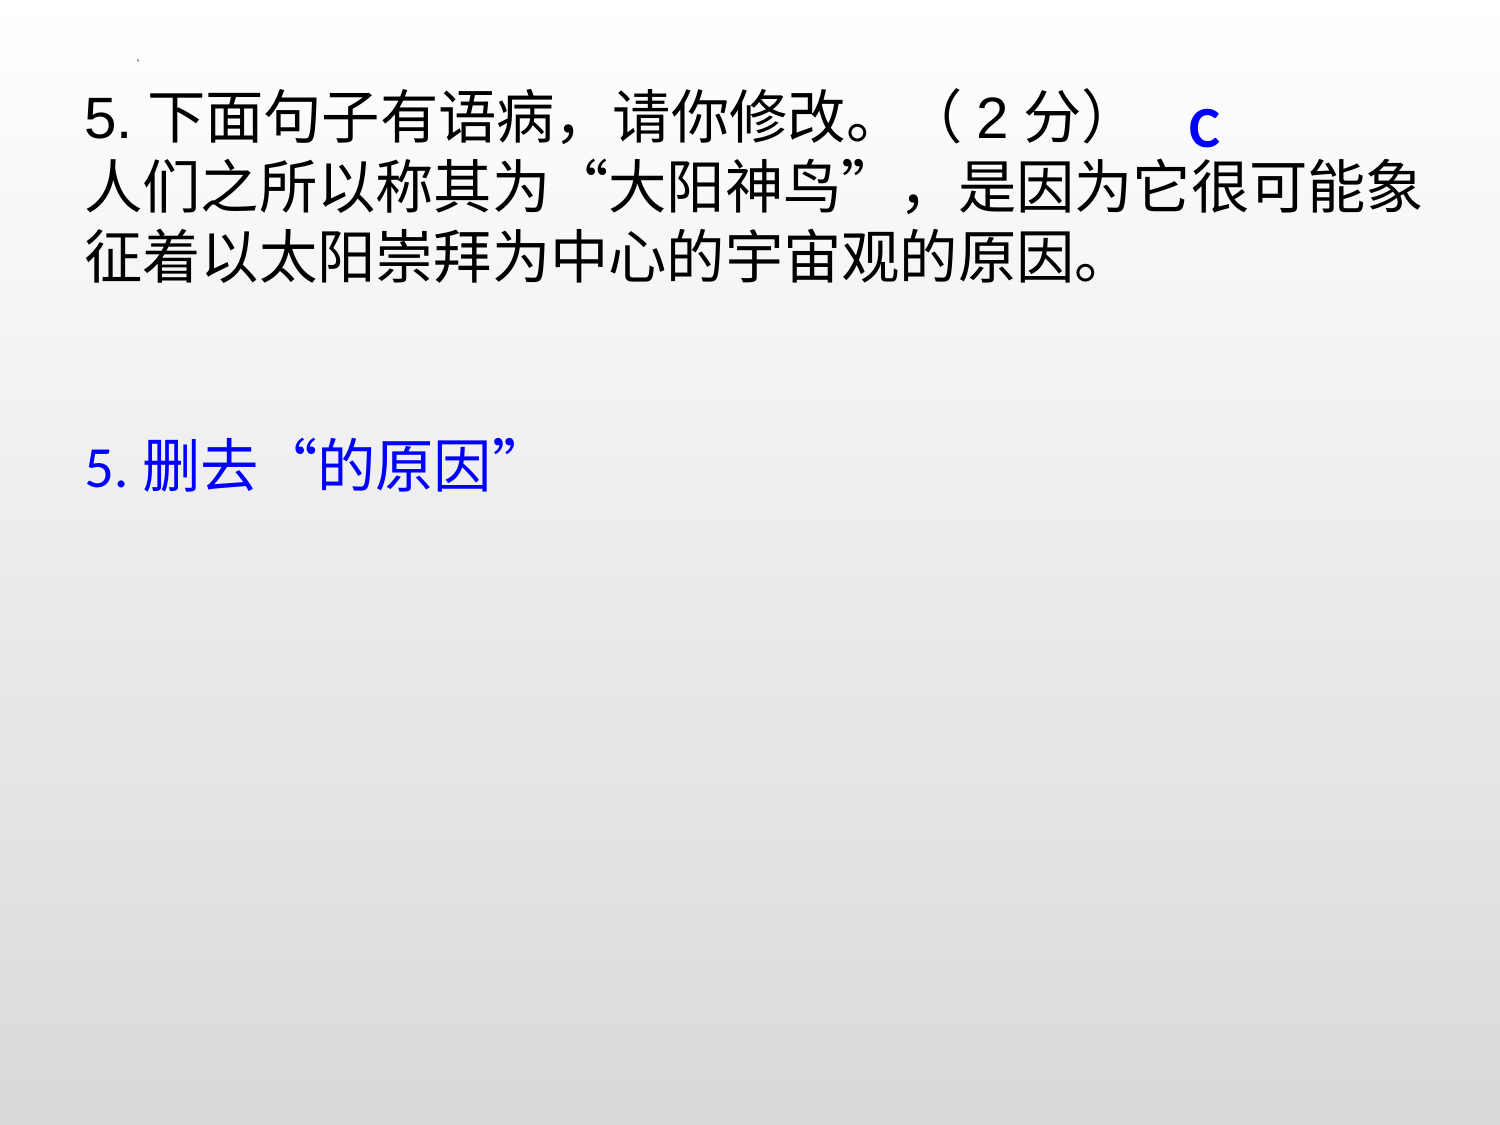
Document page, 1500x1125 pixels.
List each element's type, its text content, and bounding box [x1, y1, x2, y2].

text_box 5.删去“的原因” [69, 422, 1398, 507]
text_box 5.下面句子有语病，请你修改。（2分） 人们之所以称其为“大阳神鸟”，是因为它很可能象征着以太阳崇拜为中心的宇宙观的原因。 [69, 73, 1479, 298]
text_box C [1174, 81, 1270, 167]
